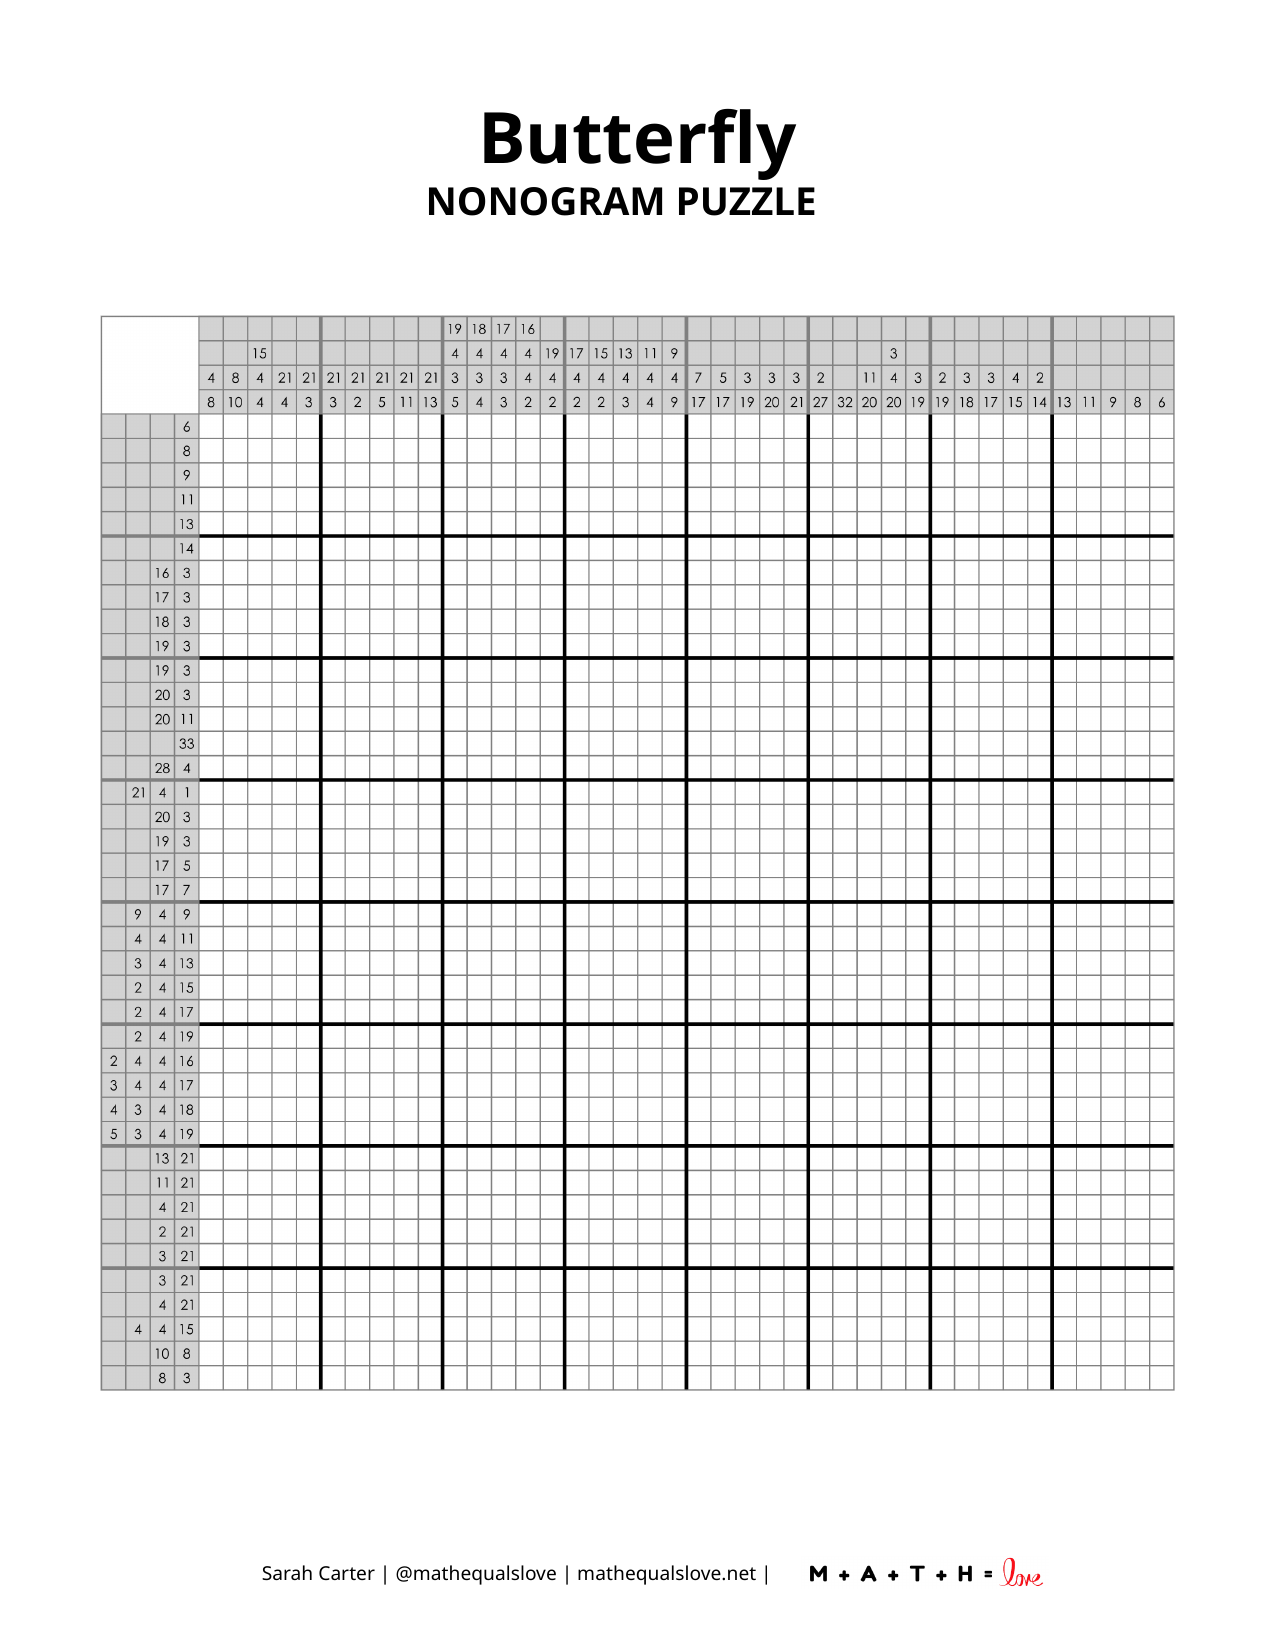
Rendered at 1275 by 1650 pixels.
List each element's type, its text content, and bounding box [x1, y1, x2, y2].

picture [99, 315, 1176, 1391]
text_box Butterfly [220, 92, 1055, 178]
text_box NONOGRAM PUZZLE [374, 168, 868, 230]
text_box Sarah Carter | @mathequalslove | mathequalslove.net | [247, 1553, 1082, 1592]
picture [800, 1555, 1049, 1590]
